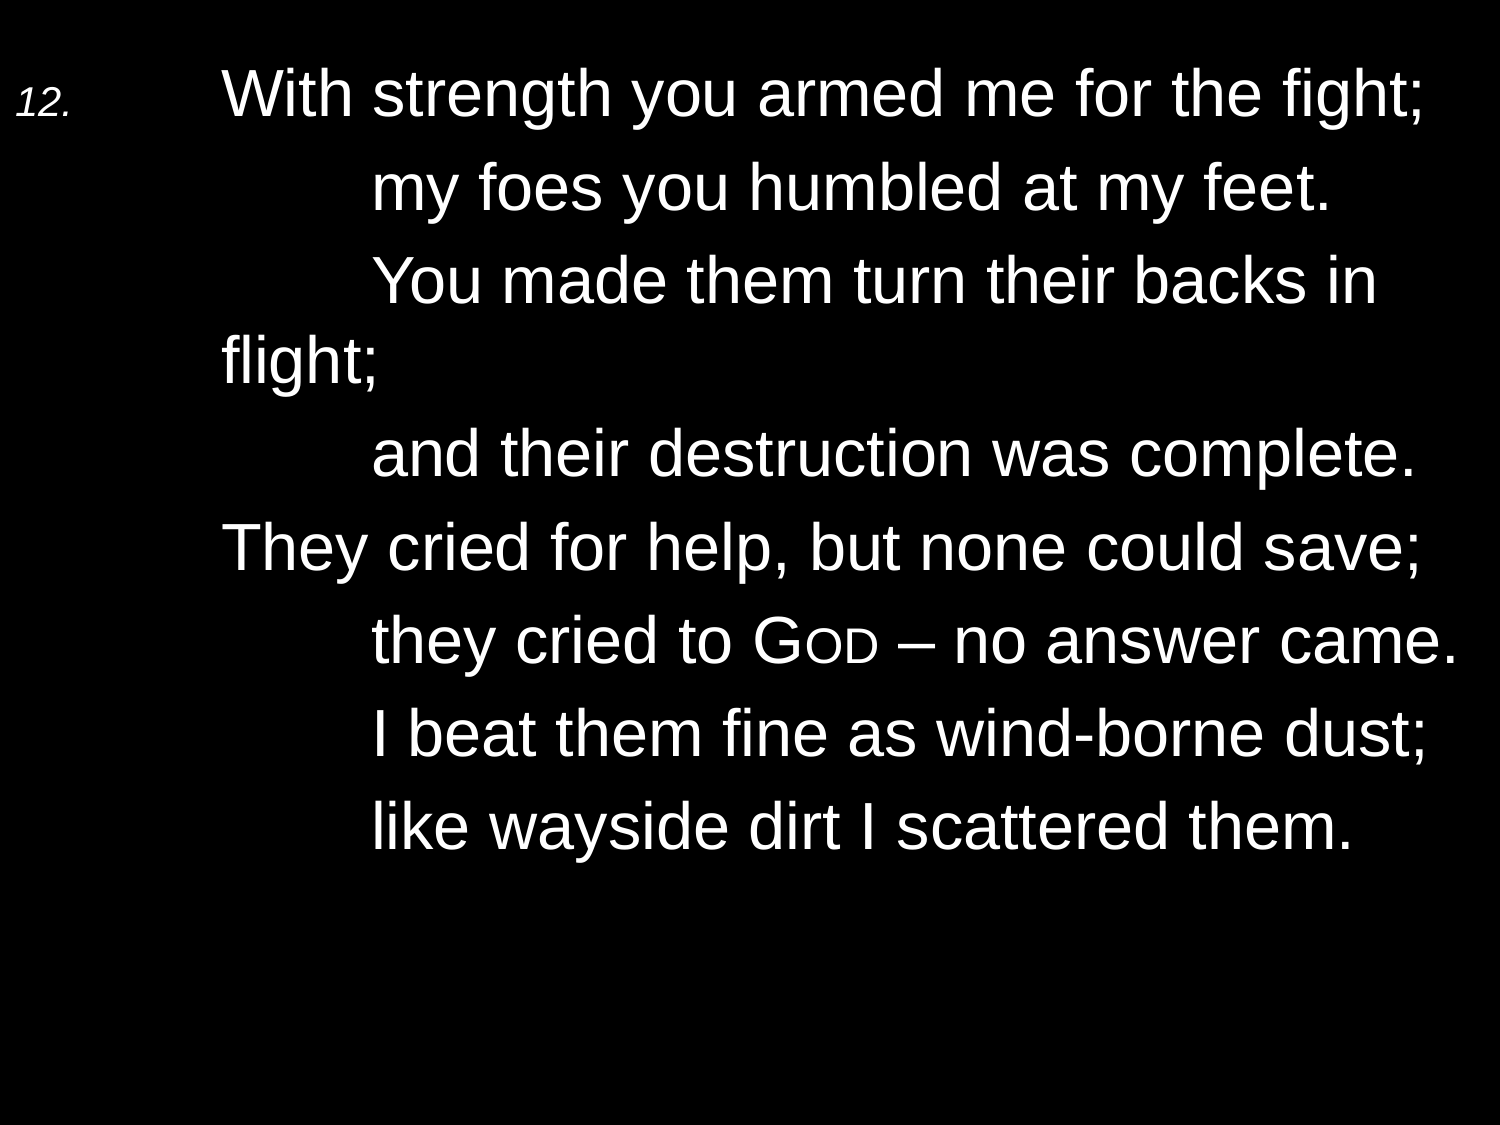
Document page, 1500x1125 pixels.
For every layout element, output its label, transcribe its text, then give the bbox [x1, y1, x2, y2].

list 12. With strength you armed me for the fight; my foes you humbled at my feet. You made them turn their backs in flight; and their destruction was complete. They cried for help, but none could save; they cried to God – no answer came. I beat them fine as wind-borne dust; like wayside dirt I scattered them. [0, 42, 1500, 1047]
